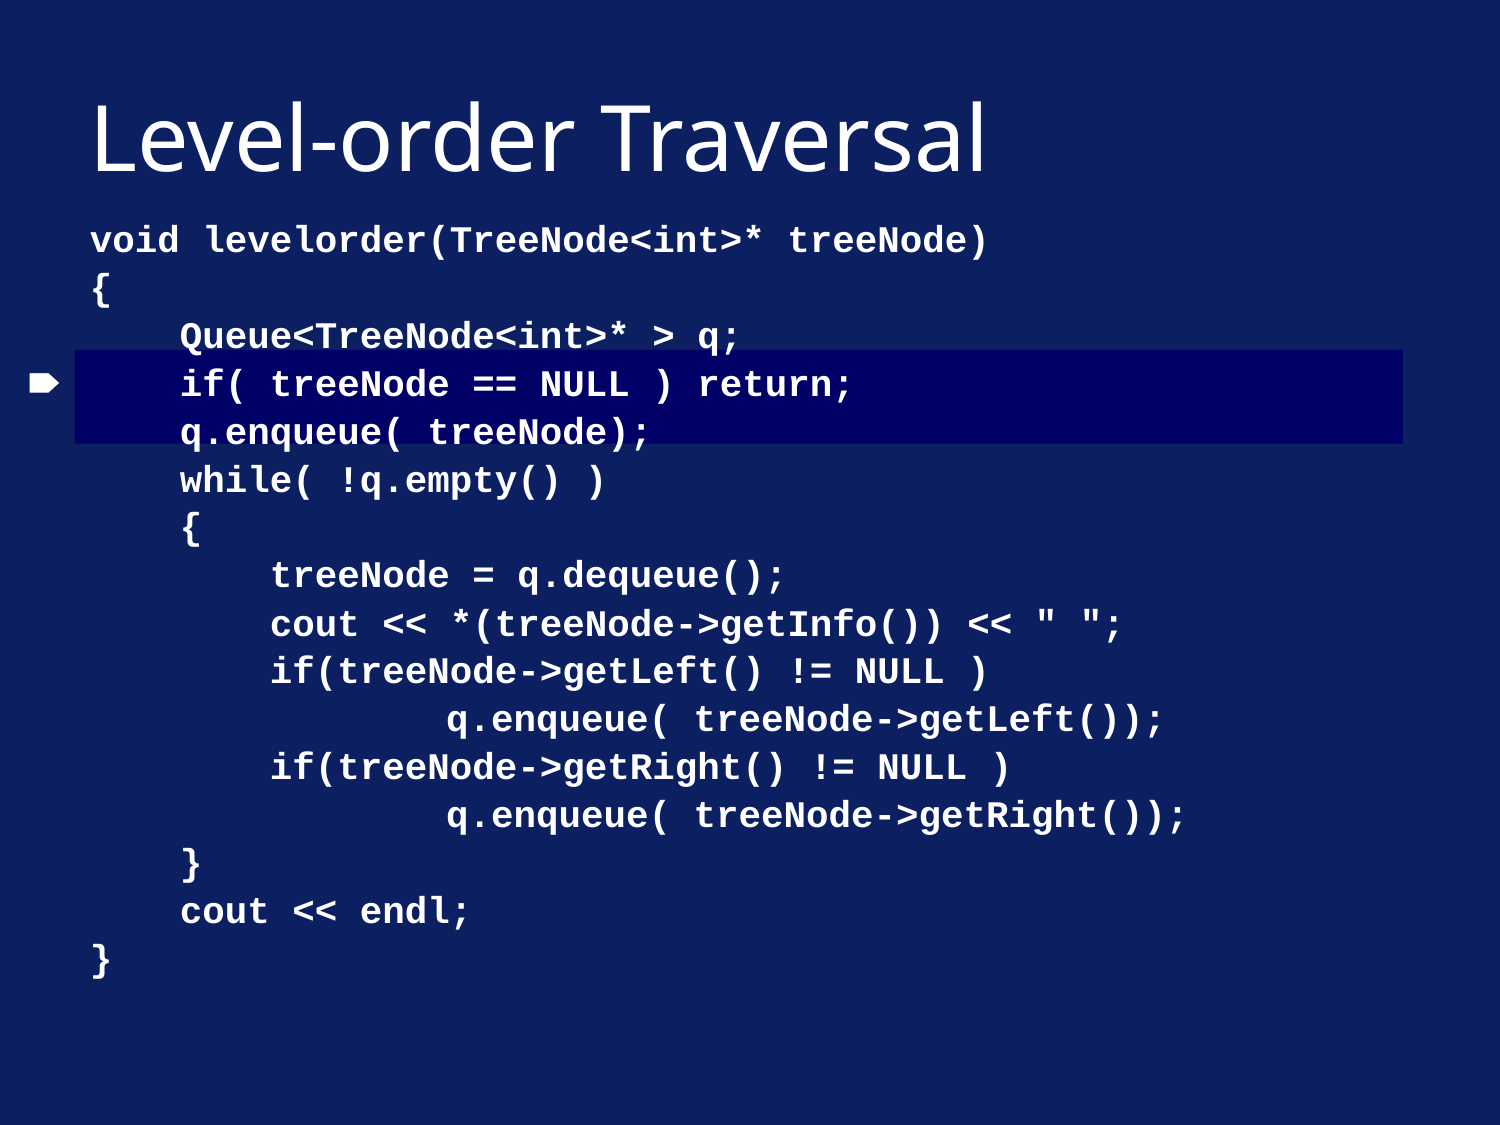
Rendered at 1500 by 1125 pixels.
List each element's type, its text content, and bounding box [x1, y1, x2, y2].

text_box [12, 349, 1404, 453]
title Level-order Traversal [74, 59, 1425, 210]
list void levelorder(TreeNode<int>* treeNode) { Queue<TreeNode<int>* > q; if( treeNode == NULL ) return; q.enqueue( treeNode); while( !q.empty() ) { treeNode = q.dequeue(); cout << *(treeNode->getInfo()) << " "; if(treeNode->getLeft() != NULL ) q.enqueue( treeNode->getLeft()); if(treeNode->getRight() != NULL ) q.enqueue( treeNode->getRight()); } cout << endl; } [74, 212, 1425, 1063]
